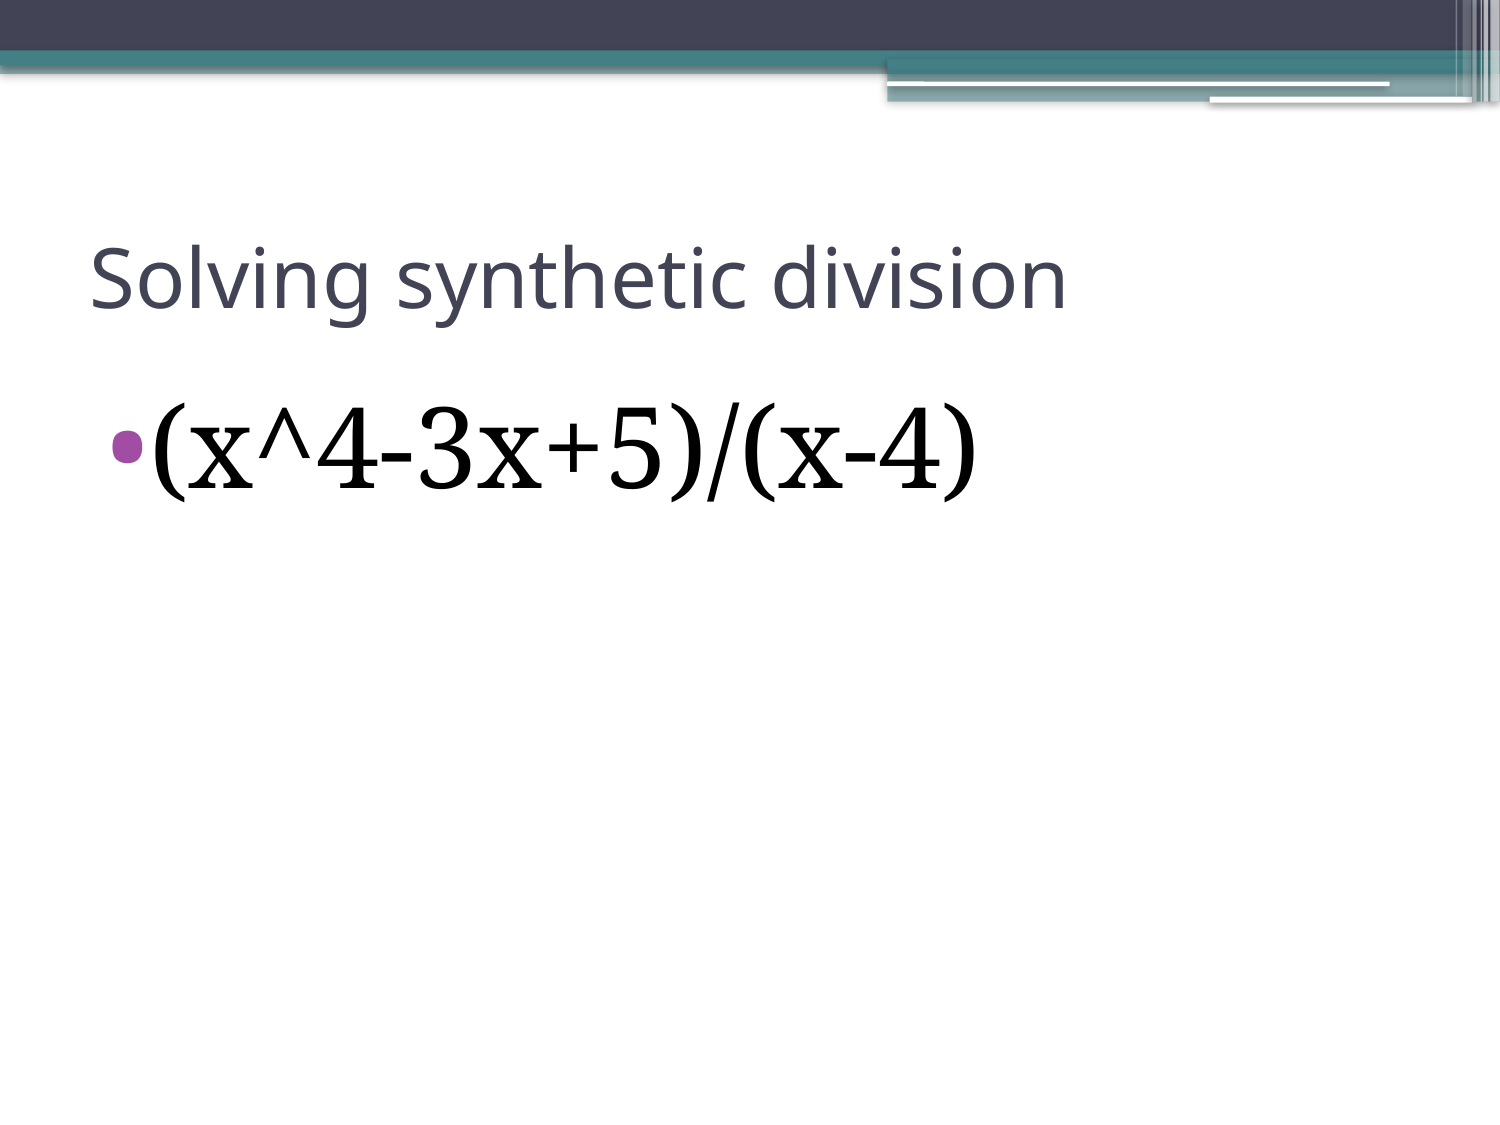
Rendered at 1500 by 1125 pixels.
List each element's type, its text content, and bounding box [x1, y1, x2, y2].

title Solving synthetic division [75, 187, 1425, 363]
list (x^4-3x+5)/(x-4) [75, 368, 1425, 1079]
